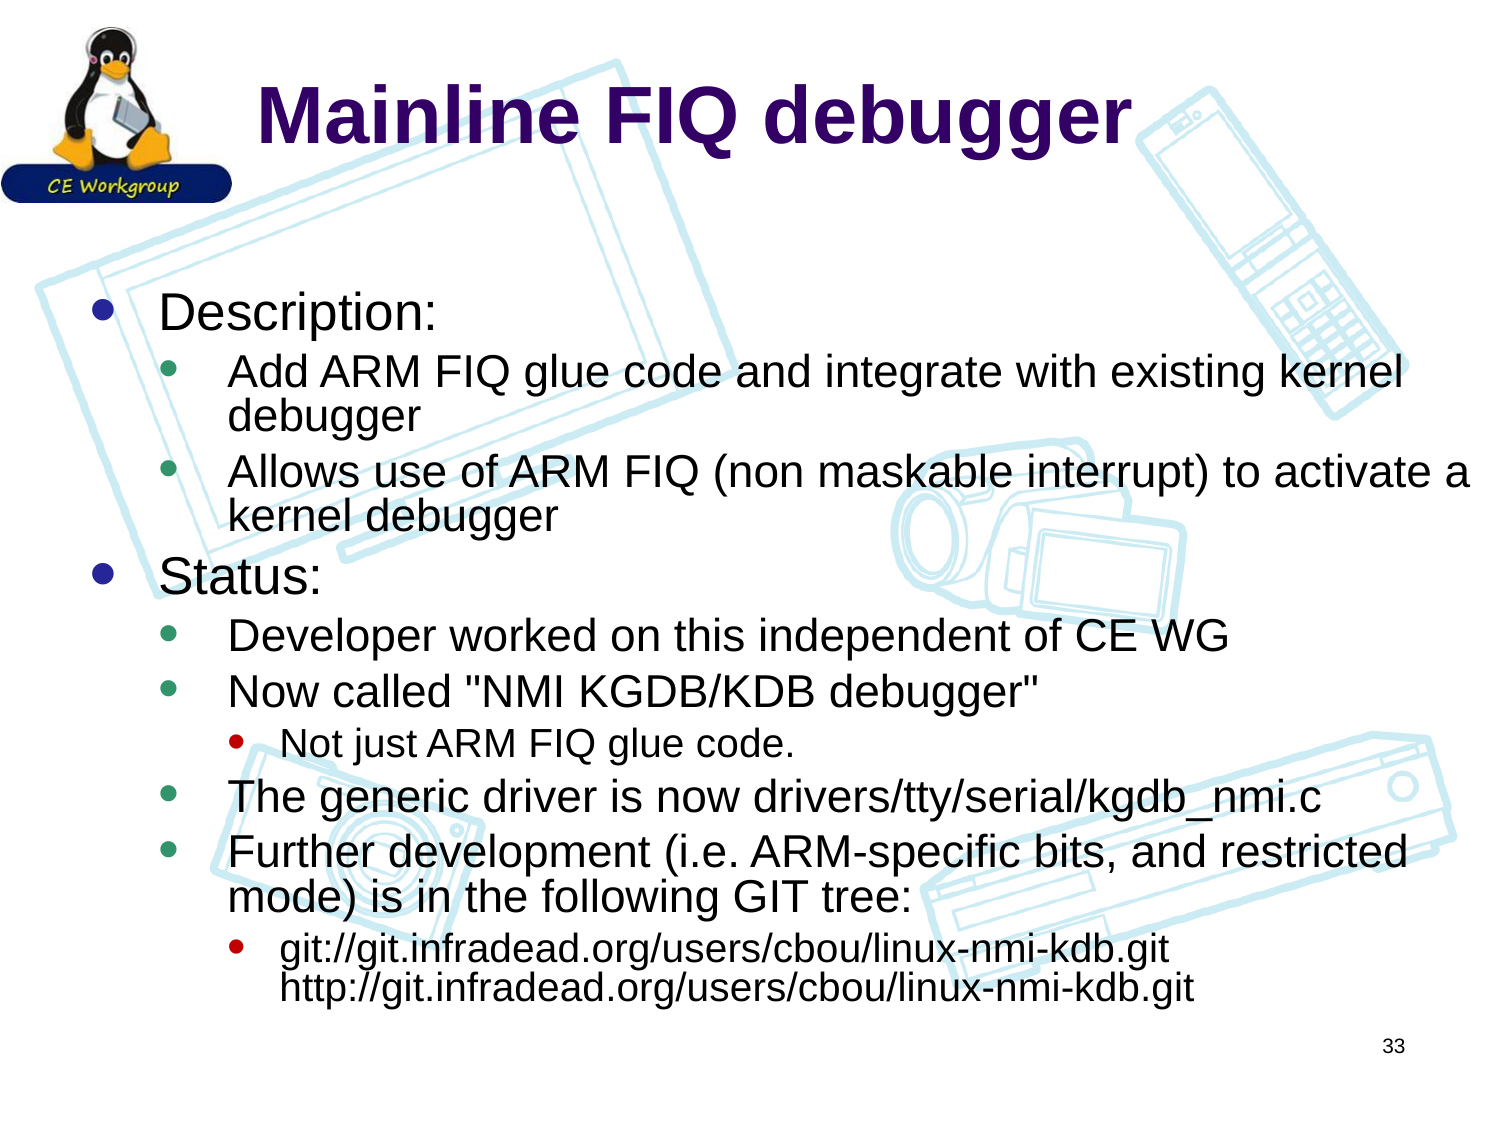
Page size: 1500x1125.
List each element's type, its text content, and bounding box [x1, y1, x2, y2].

title Mainline FIQ debugger [242, 19, 1475, 227]
slide_number 33 [1074, 1025, 1420, 1096]
list Description: Add ARM FIQ glue code and integrate with existing kernel debugger Allows use of ARM FIQ (non maskable interrupt) to activate a kernel debugger Status: Developer worked on this independent of CE WG Now called "NMI KGDB/KDB debugger" Not just ARM FIQ glue code. The generic driver is now drivers/tty/serial/kgdb_nmi.c Further development (i.e. ARM-specific bits, and restricted mode) is in the following GIT tree: git://git.infradead.org/users/cbou/linux-nmi-kdb.git http://git.infradead.org/users/cbou/linux-nmi-kdb.git [75, 282, 1488, 1063]
picture [0, 0, 1500, 1063]
